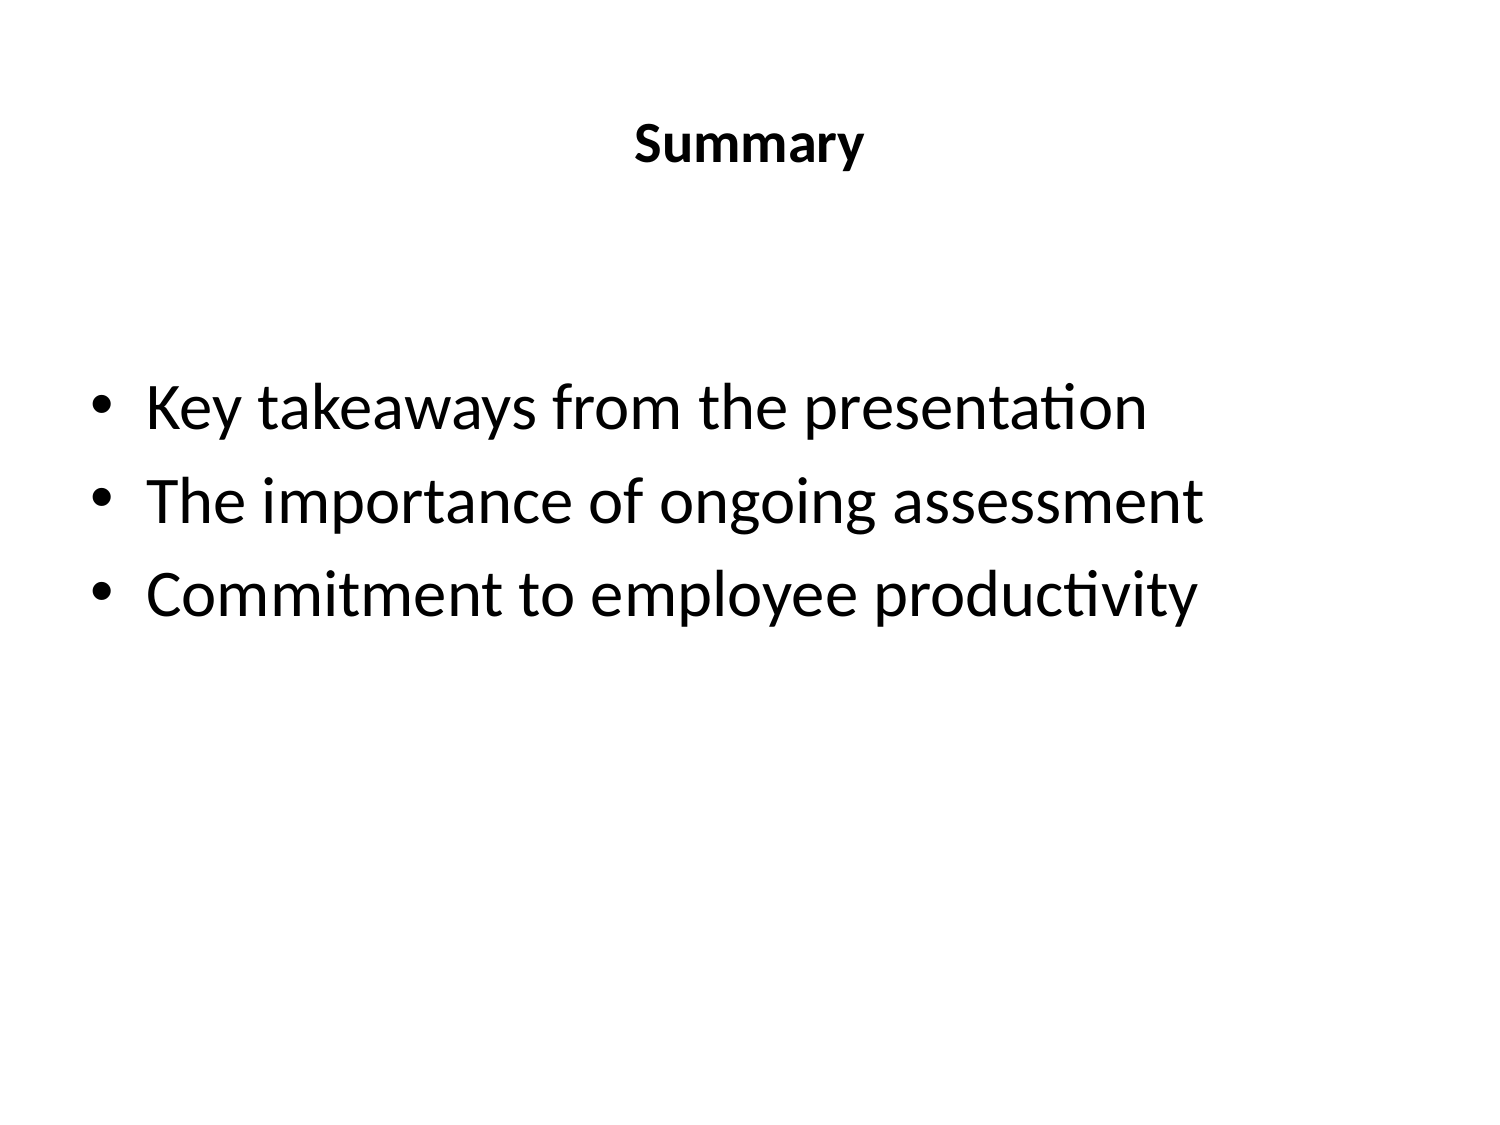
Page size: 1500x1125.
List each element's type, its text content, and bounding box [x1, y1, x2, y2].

list Key takeaways from the presentation The importance of ongoing assessment Commitment to employee productivity [75, 262, 1425, 1005]
title Summary [75, 45, 1425, 233]
